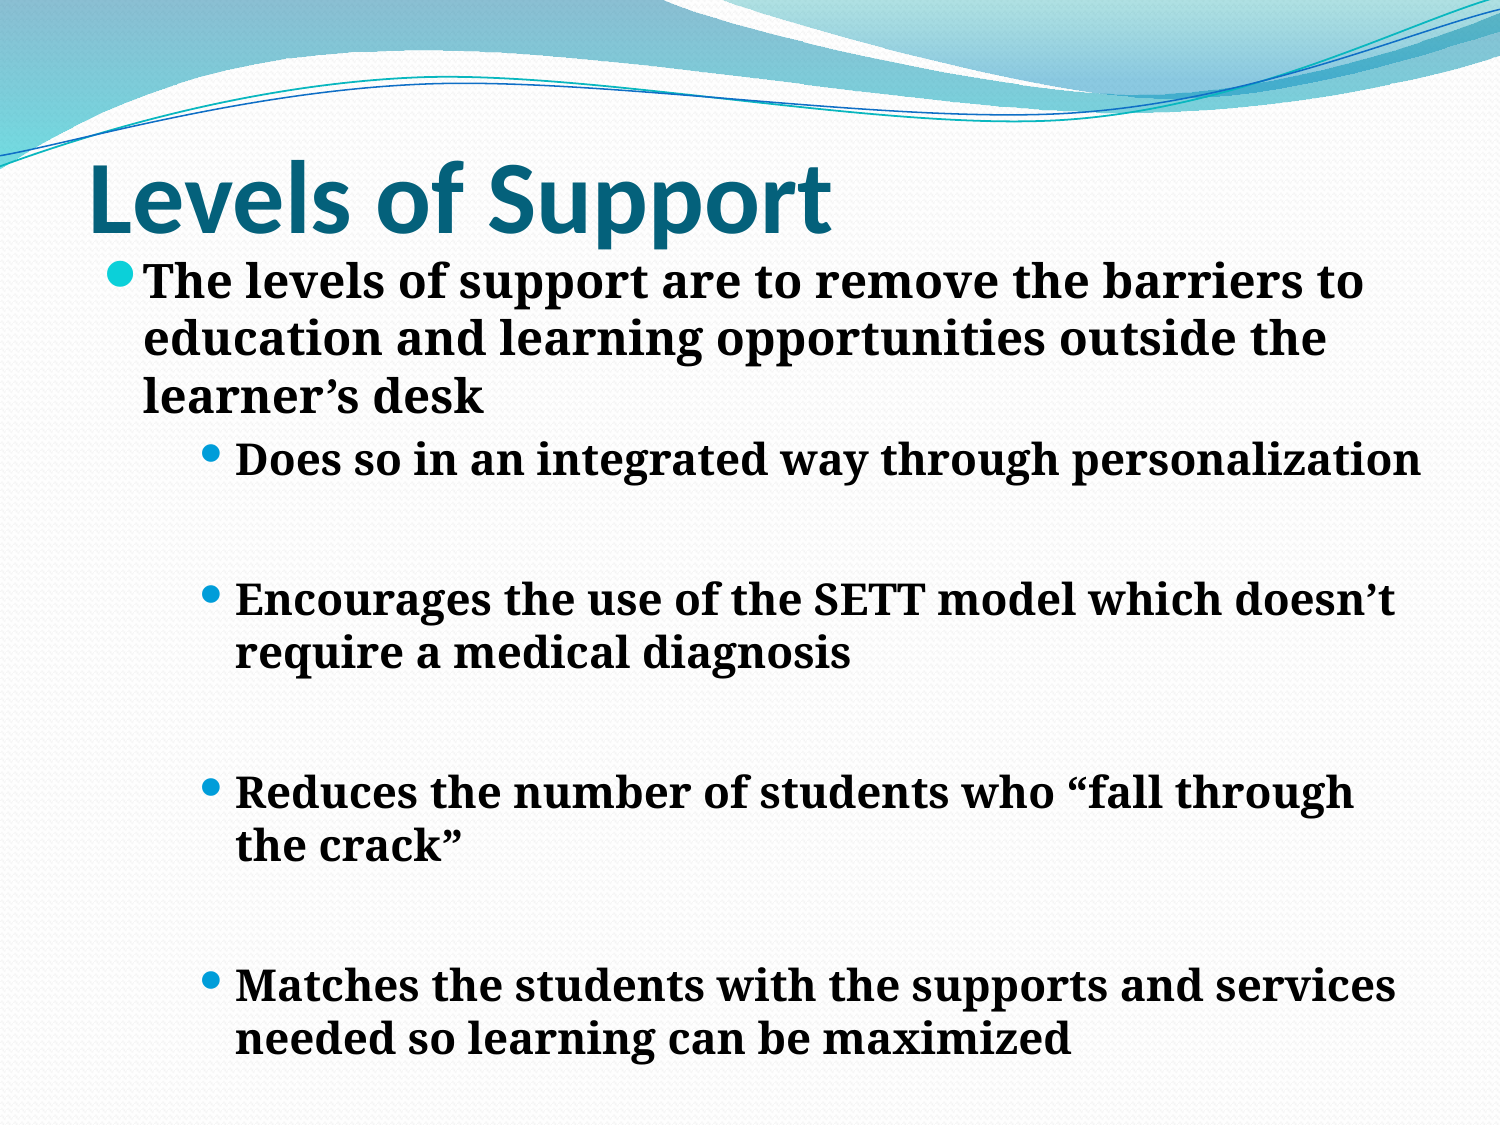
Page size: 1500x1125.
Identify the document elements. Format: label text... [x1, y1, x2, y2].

list The levels of support are to remove the barriers to education and learning opportunities outside the learner’s desk Does so in an integrated way through personalization Encourages the use of the SETT model which doesn’t require a medical diagnosis Reduces the number of students who “fall through the crack” Matches the students with the supports and services needed so learning can be maximized [88, 243, 1439, 1125]
title Levels of Support [88, 66, 1439, 243]
